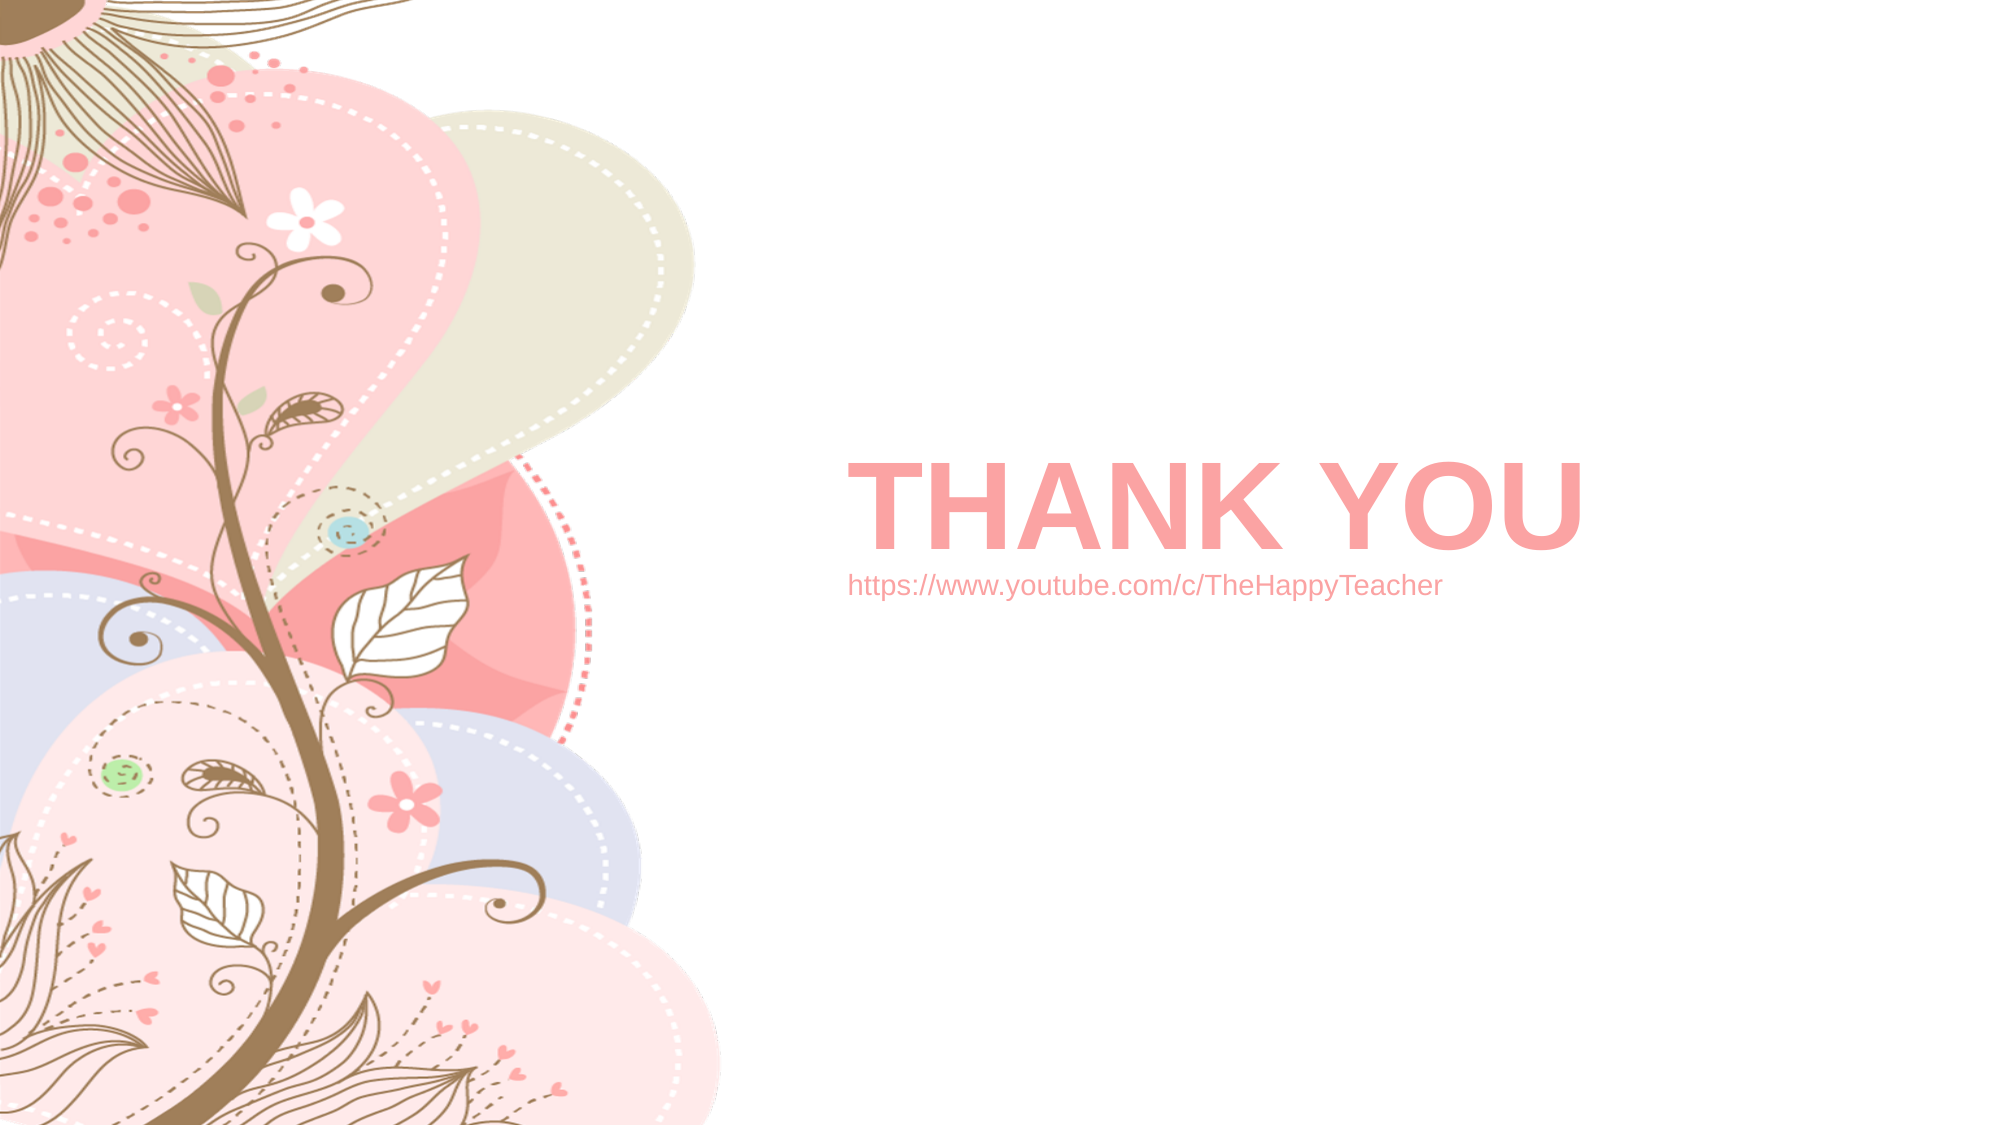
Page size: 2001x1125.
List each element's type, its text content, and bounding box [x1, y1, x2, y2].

text_box THANK YOU [833, 417, 1646, 558]
picture [0, 0, 757, 1125]
text_box https://www.youtube.com/c/TheHappyTeacher [833, 558, 1646, 609]
